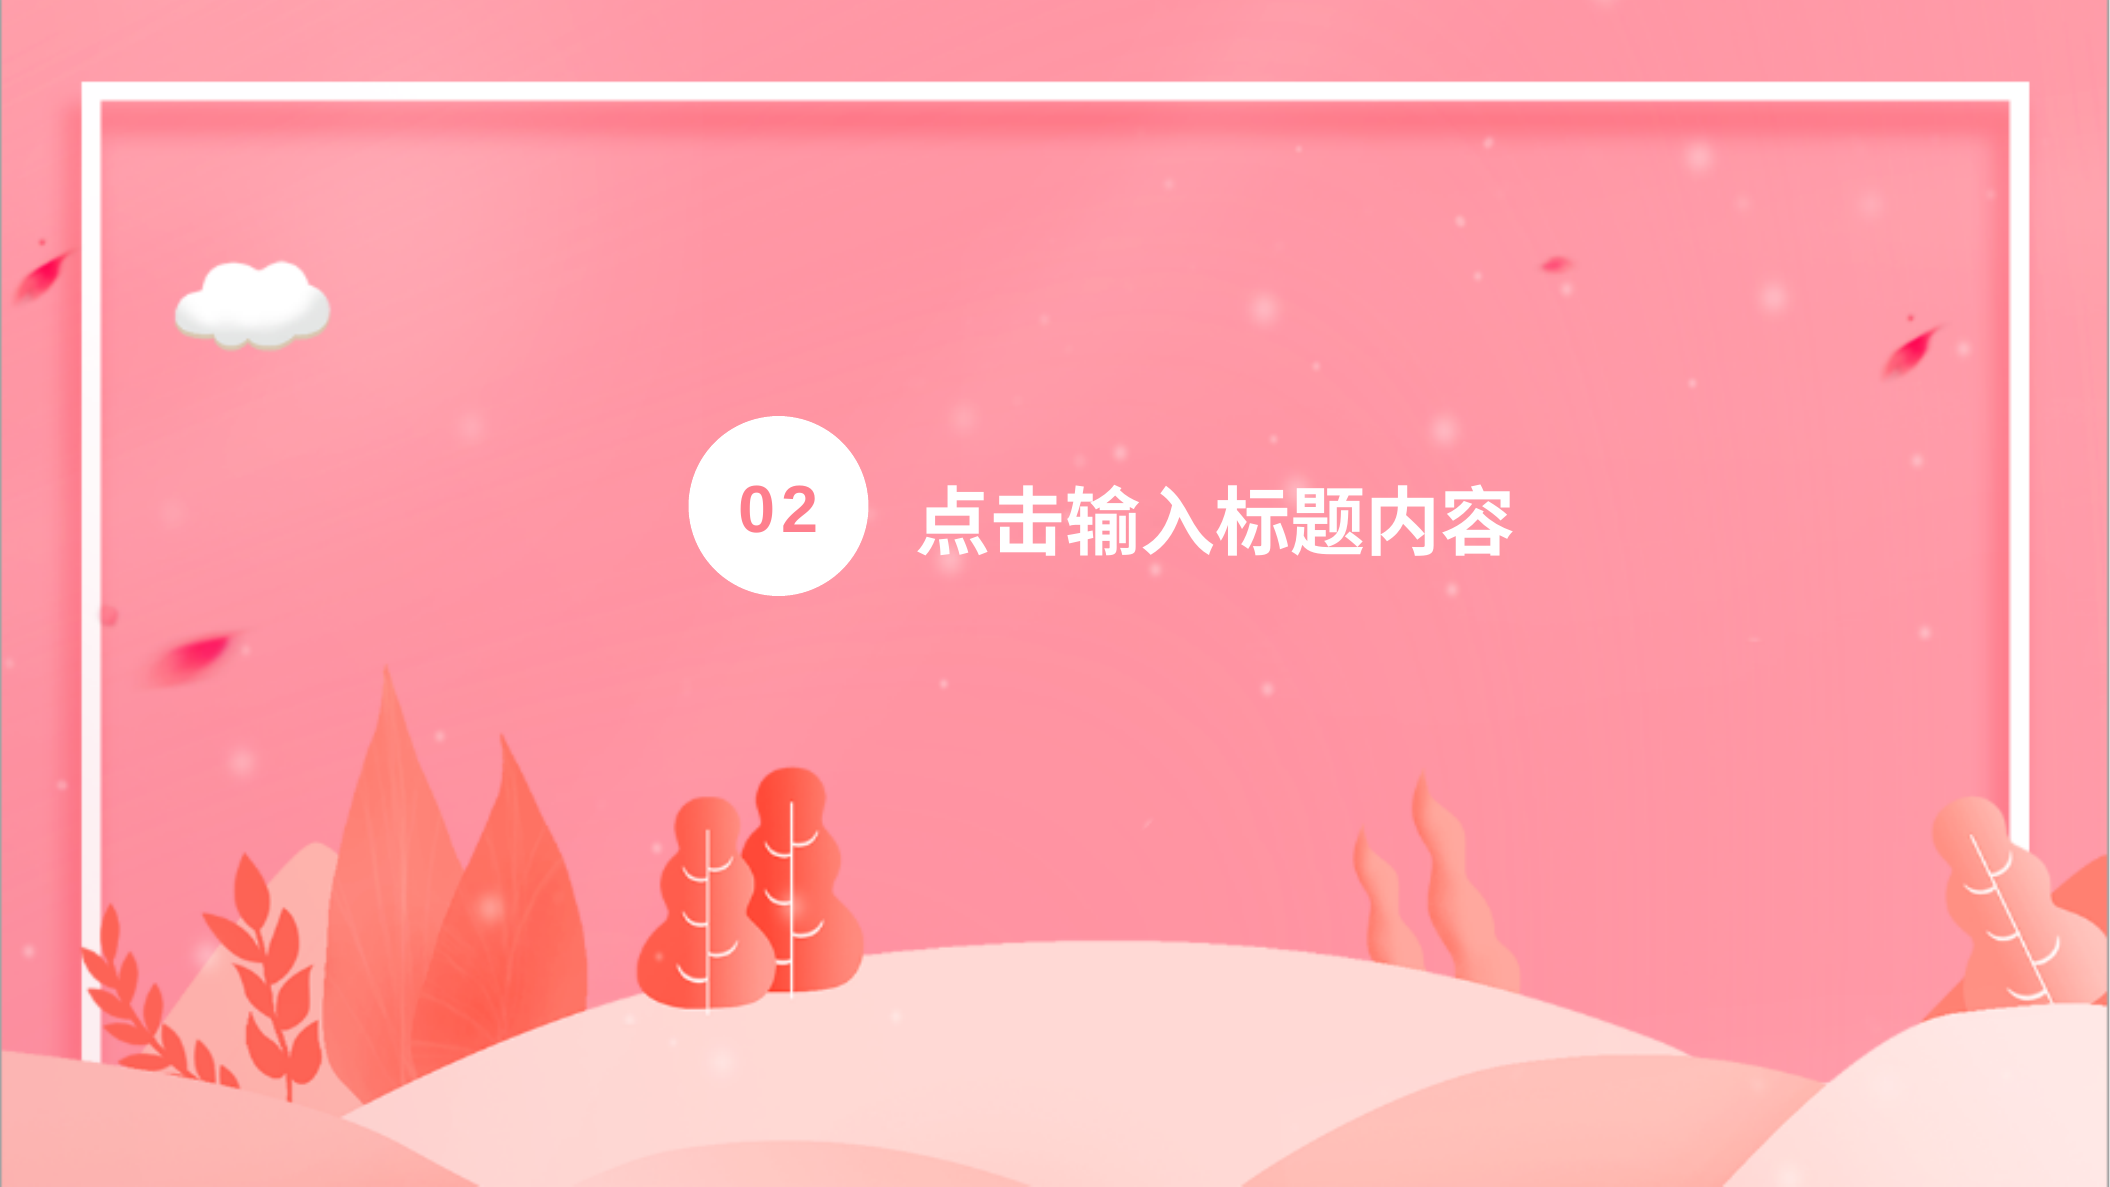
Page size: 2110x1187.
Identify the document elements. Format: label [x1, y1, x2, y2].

picture [0, 0, 2110, 1187]
text_box [688, 416, 1534, 596]
